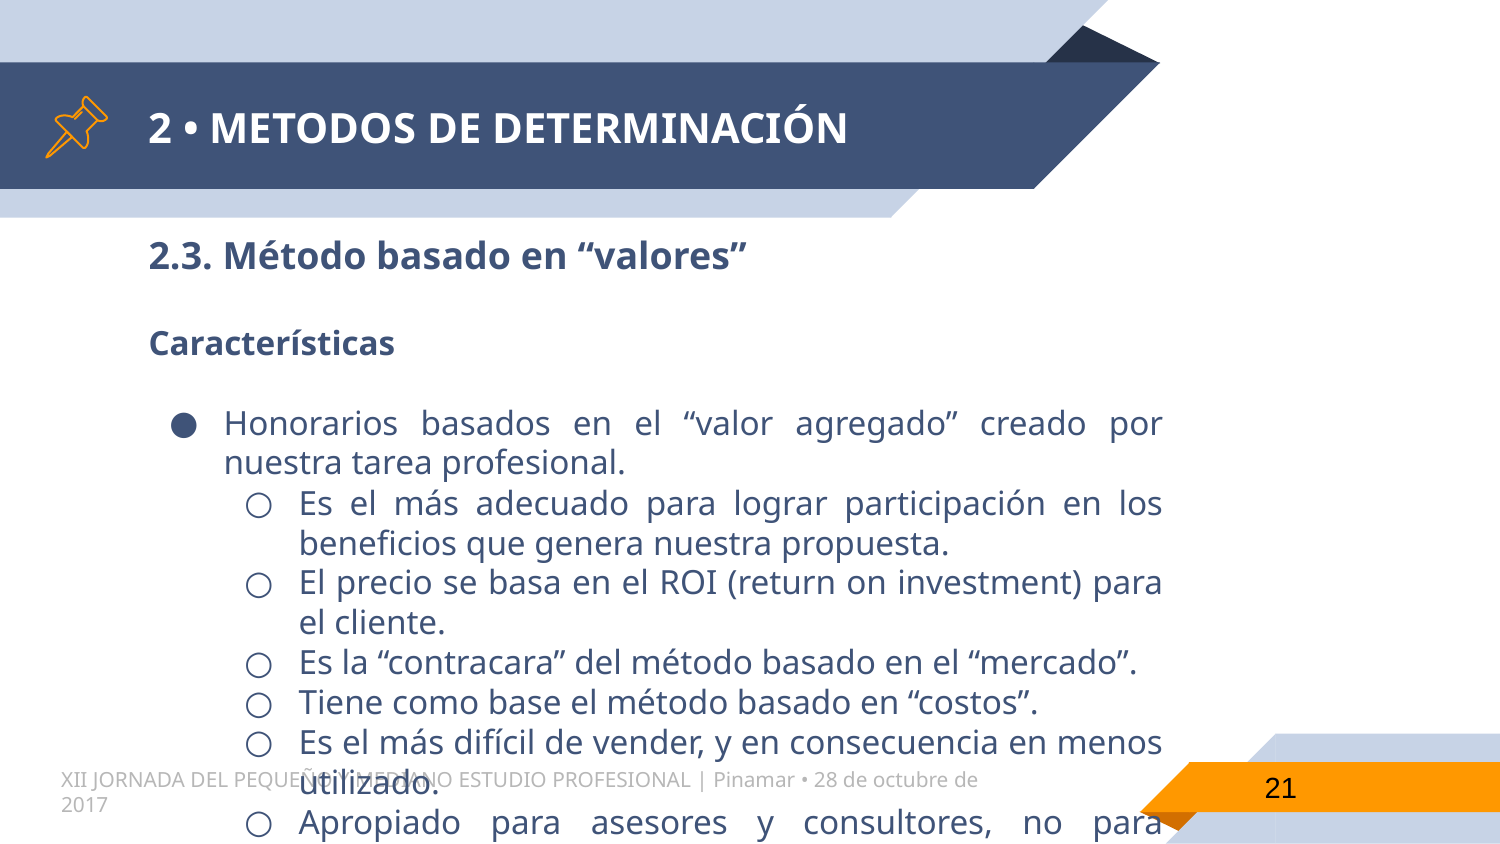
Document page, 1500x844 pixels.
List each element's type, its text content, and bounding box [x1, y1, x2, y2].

slide_number 21 [1249, 760, 1494, 813]
title 2 • METODOS DE DETERMINACIÓN [133, 64, 1035, 190]
text_box 2.3. Método basado en “valores” Características Honorarios basados en el “valor agregado” creado por nuestra tarea profesional. Es el más adecuado para lograr participación en los beneficios que genera nuestra propuesta. El precio se basa en el ROI (return on investment) para el cliente. Es la “contracara” del método basado en el “mercado”. Tiene como base el método basado en “costos”. Es el más difícil de vender, y en consecuencia en menos utilizado. Apropiado para asesores y consultores, no para contratistas. [133, 217, 1180, 791]
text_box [46, 96, 108, 158]
